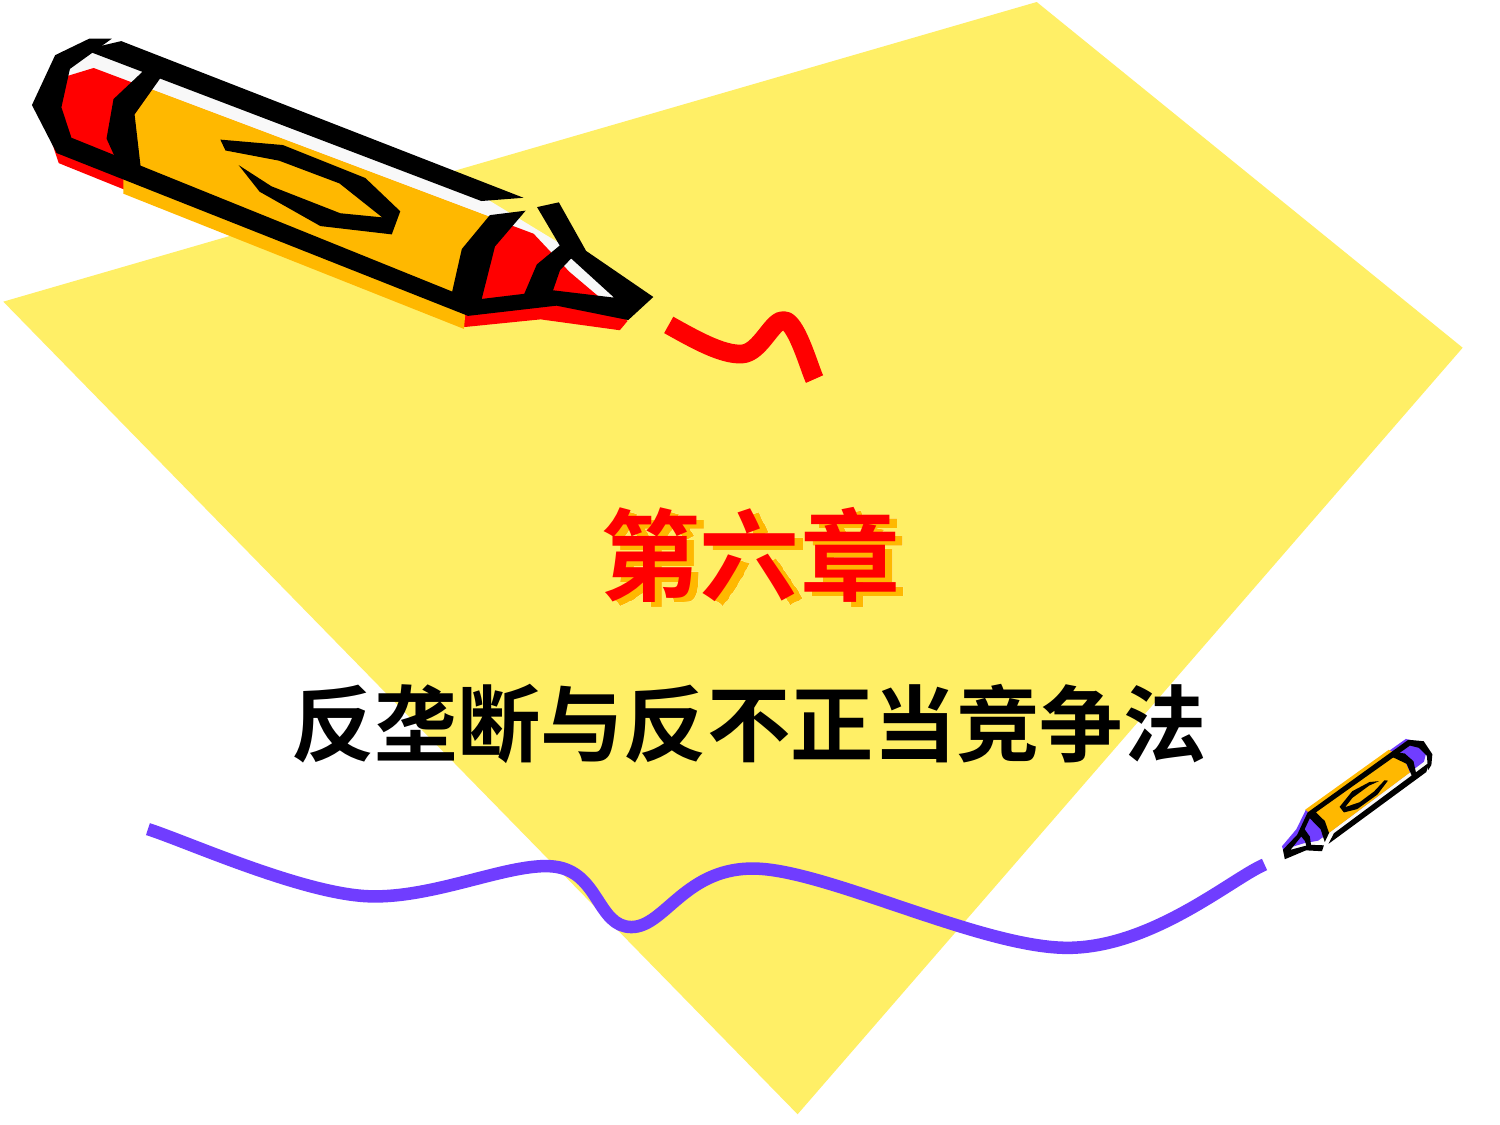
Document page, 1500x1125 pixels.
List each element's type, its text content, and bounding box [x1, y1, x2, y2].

title 第六章 [224, 247, 1276, 622]
subtitle 反垄断与反不正当竞争法 [253, 664, 1244, 830]
